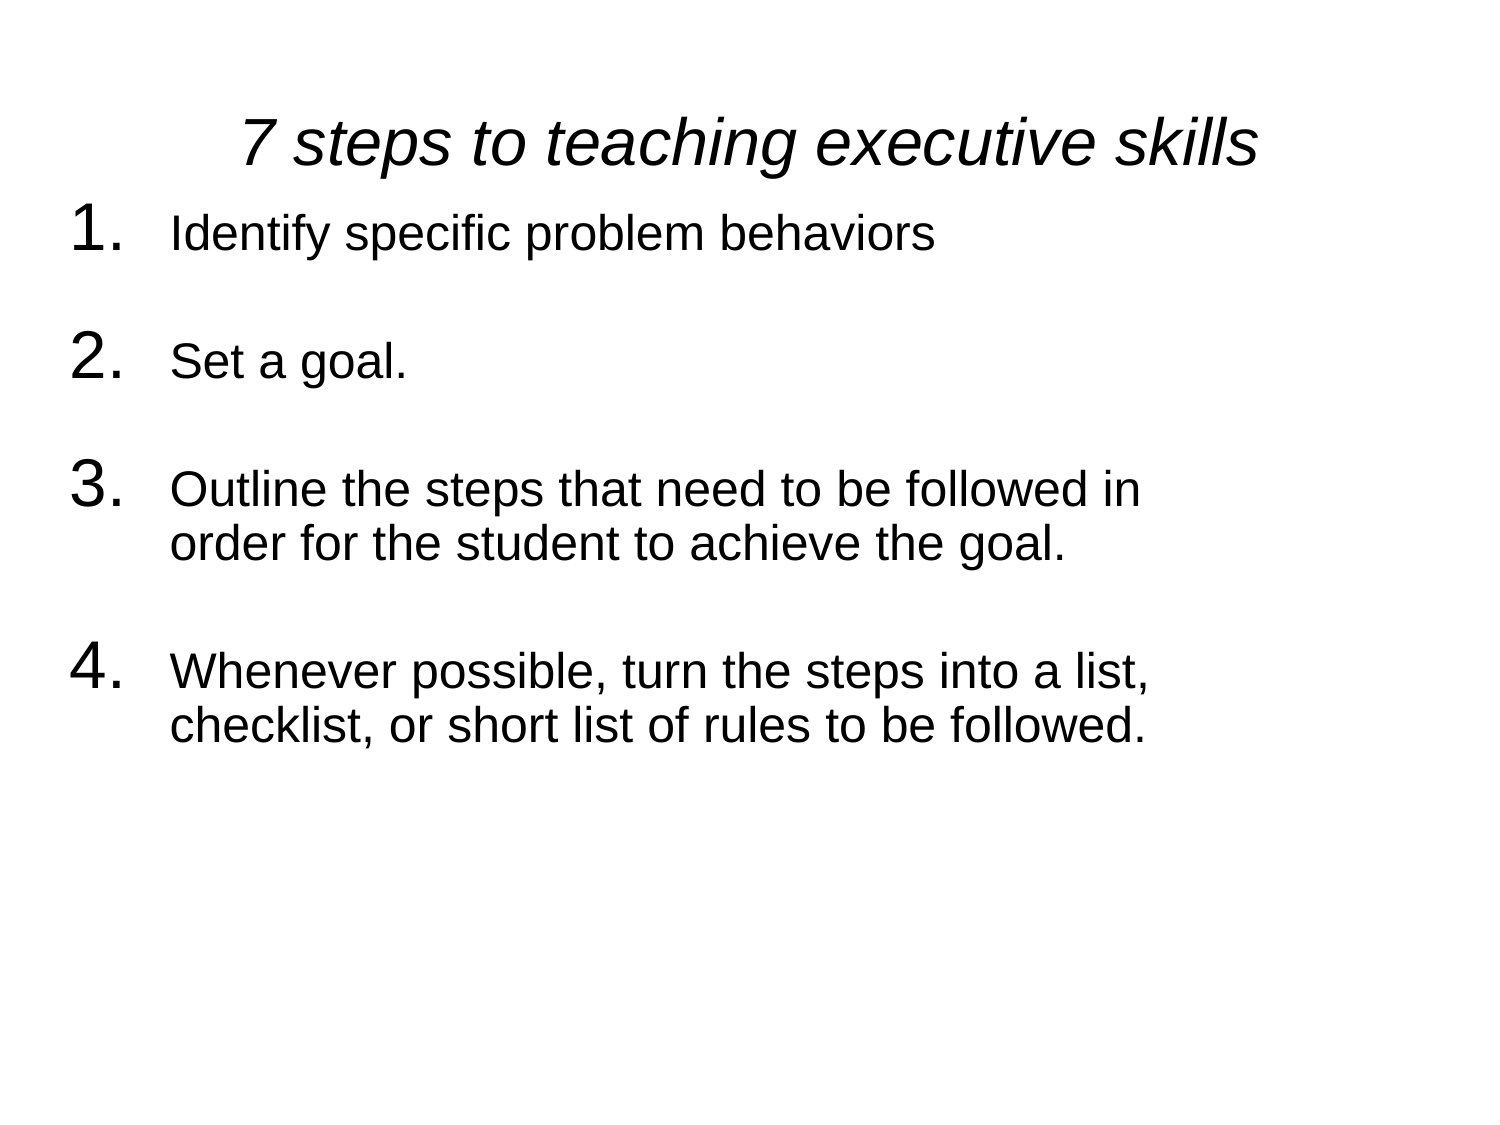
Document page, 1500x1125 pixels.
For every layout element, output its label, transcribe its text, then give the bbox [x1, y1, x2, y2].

title 7 steps to teaching executive skills [75, 45, 1425, 233]
list Identify specific problem behaviors Set a goal. Outline the steps that need to be followed in order for the student to achieve the goal. Whenever possible, turn the steps into a list, checklist, or short list of rules to be followed. [54, 200, 1255, 861]
